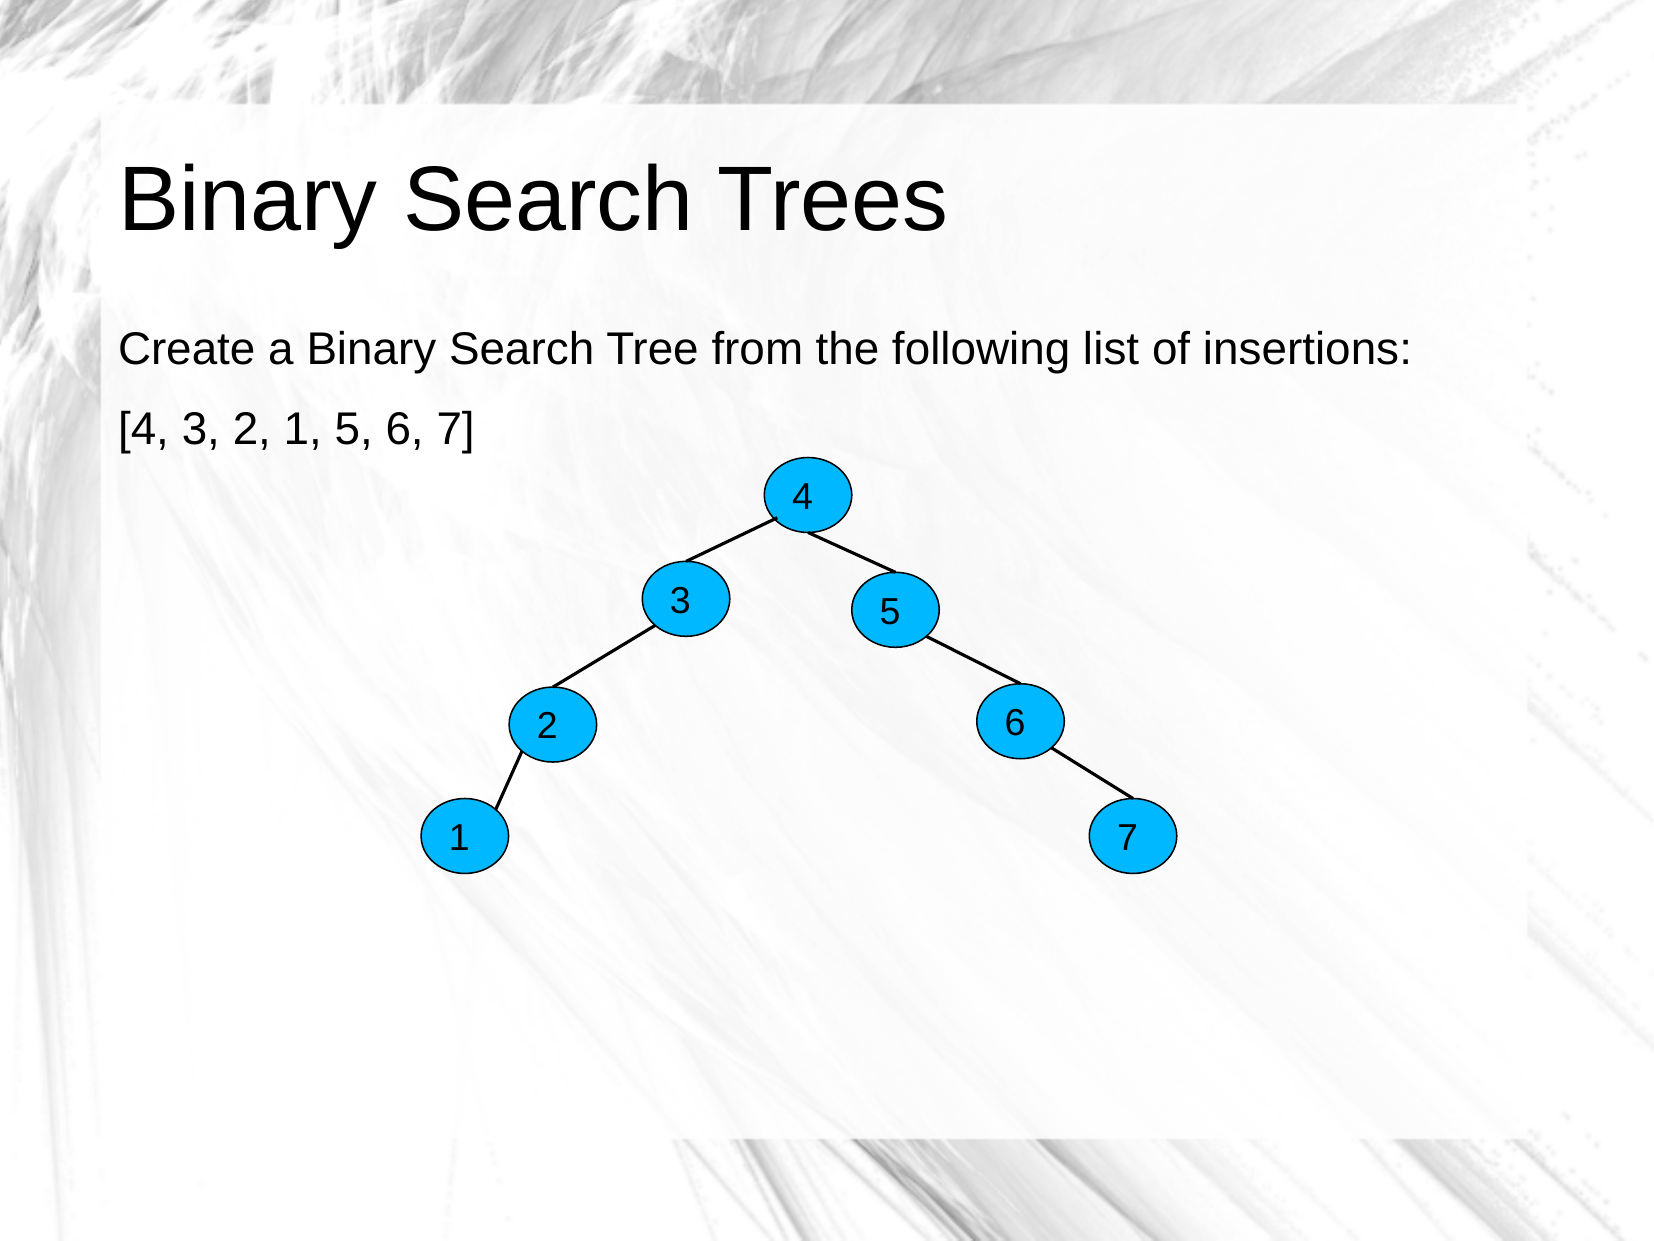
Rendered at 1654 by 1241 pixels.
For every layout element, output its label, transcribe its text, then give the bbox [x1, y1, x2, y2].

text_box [421, 457, 1177, 874]
title Binary Search Trees [118, 93, 1506, 299]
list Create a Binary Search Tree from the following list of insertions: [4, 3, 2, 1, 5, 6, 7] [118, 319, 1571, 1109]
picture [0, 0, 1654, 1241]
